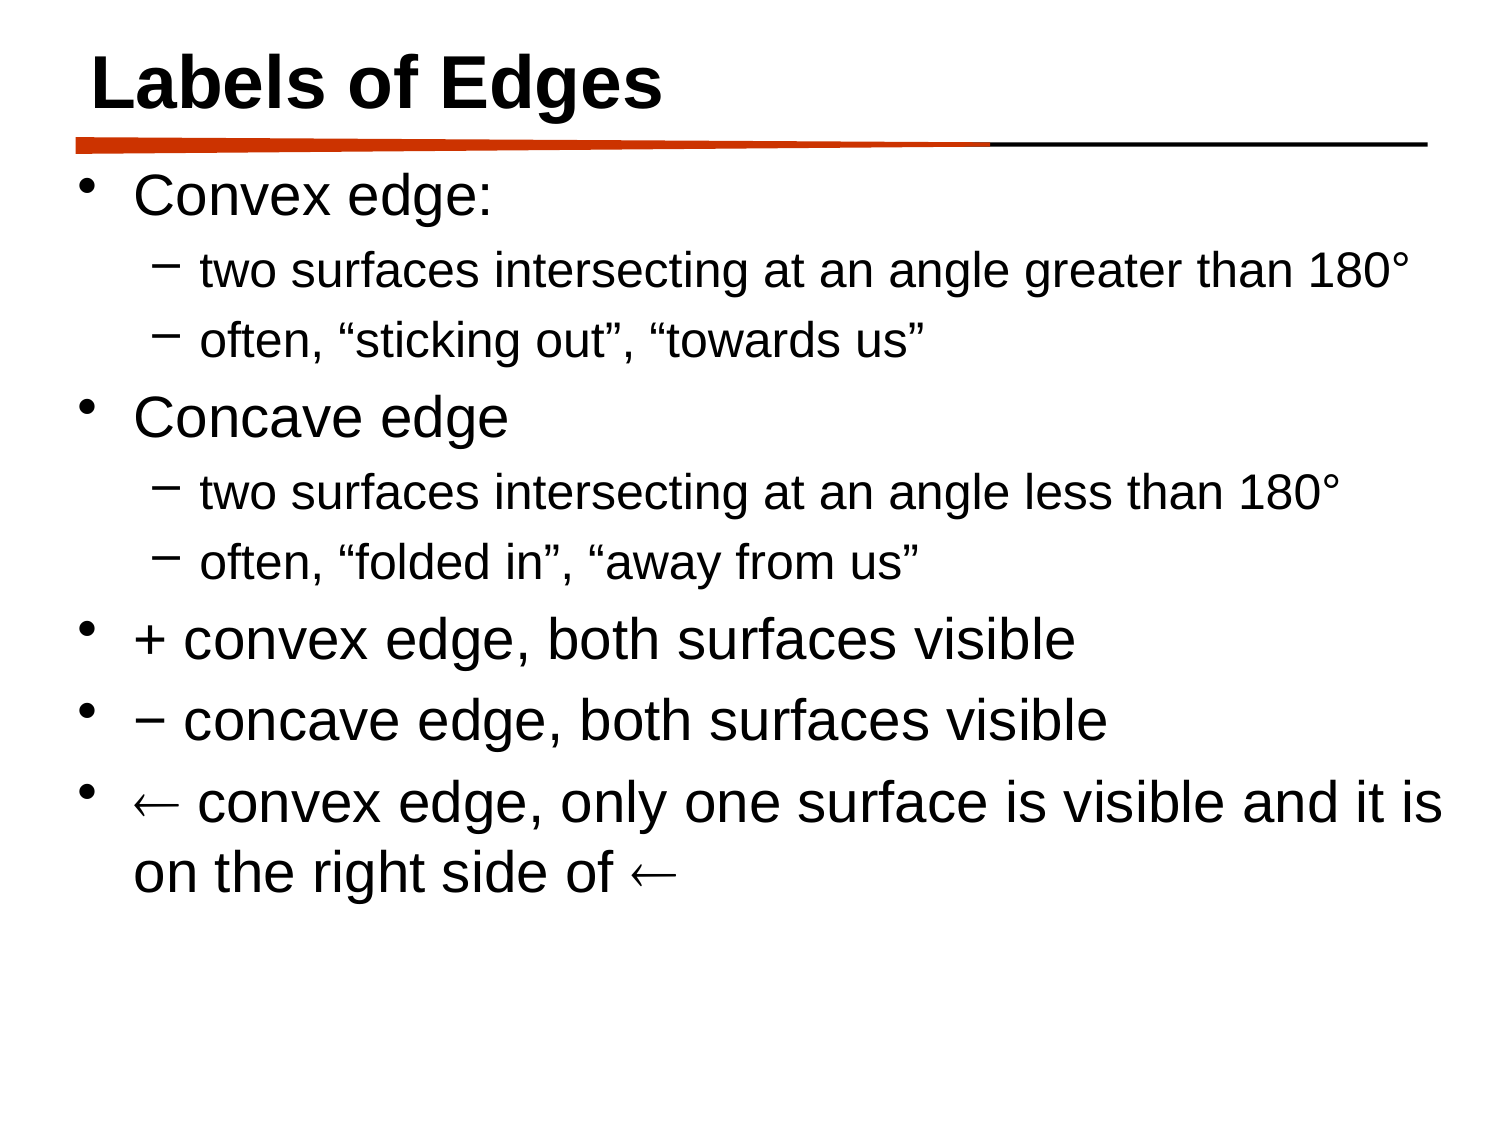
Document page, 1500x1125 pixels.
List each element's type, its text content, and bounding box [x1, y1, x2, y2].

title Labels of Edges [74, 24, 1426, 133]
list Convex edge: two surfaces intersecting at an angle greater than 180° often, “sticking out”, “towards us” Concave edge two surfaces intersecting at an angle less than 180° often, “folded in”, “away from us” + convex edge, both surfaces visible − concave edge, both surfaces visible  convex edge, only one surface is visible and it is on the right side of  [62, 149, 1500, 1038]
